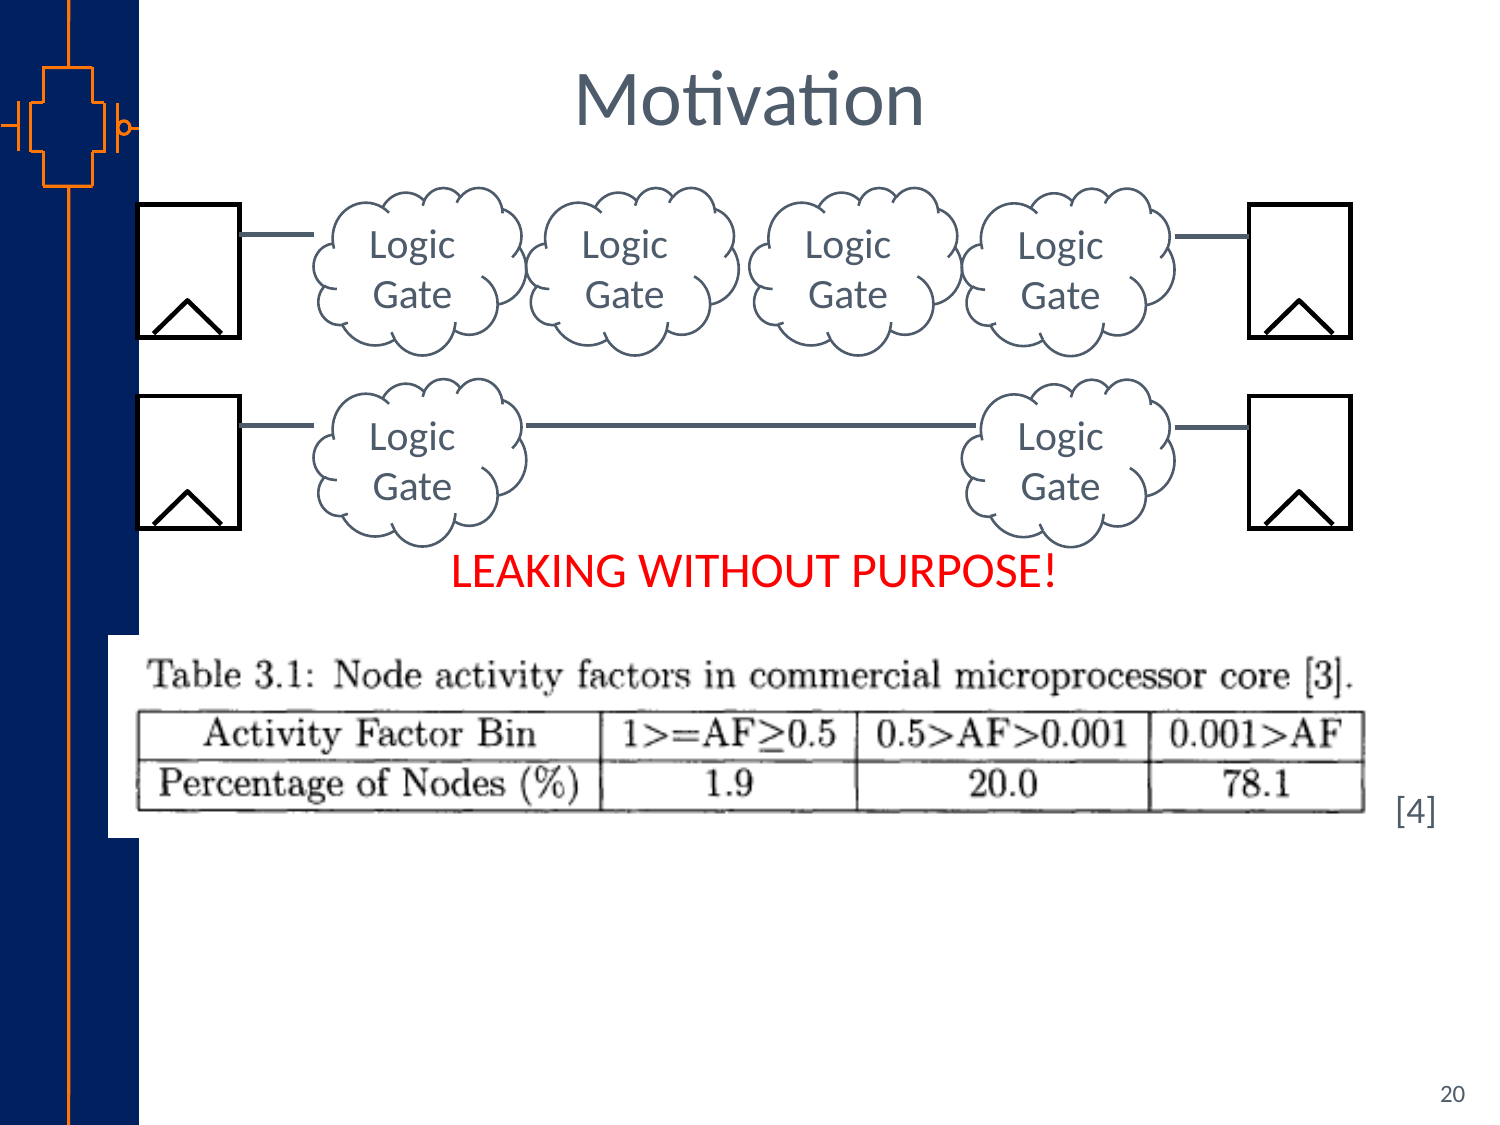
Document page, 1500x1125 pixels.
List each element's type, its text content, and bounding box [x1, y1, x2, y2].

text_box LEAKING WITHOUT PURPOSE! [436, 529, 1074, 605]
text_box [1248, 204, 1352, 338]
text_box Logic Gate [312, 377, 528, 548]
text_box Logic Gate [747, 186, 963, 357]
text_box Logic Gate [960, 378, 1176, 549]
picture [107, 634, 1393, 838]
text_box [1248, 395, 1352, 529]
text_box Logic Gate [960, 187, 1176, 358]
text_box Logic Gate [526, 186, 741, 357]
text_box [137, 204, 240, 338]
text_box Motivation [0, 38, 1500, 149]
slide_number 20 [1425, 1062, 1488, 1123]
text_box Logic Gate [312, 186, 528, 357]
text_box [137, 395, 240, 529]
text_box [4] [1393, 779, 1456, 839]
